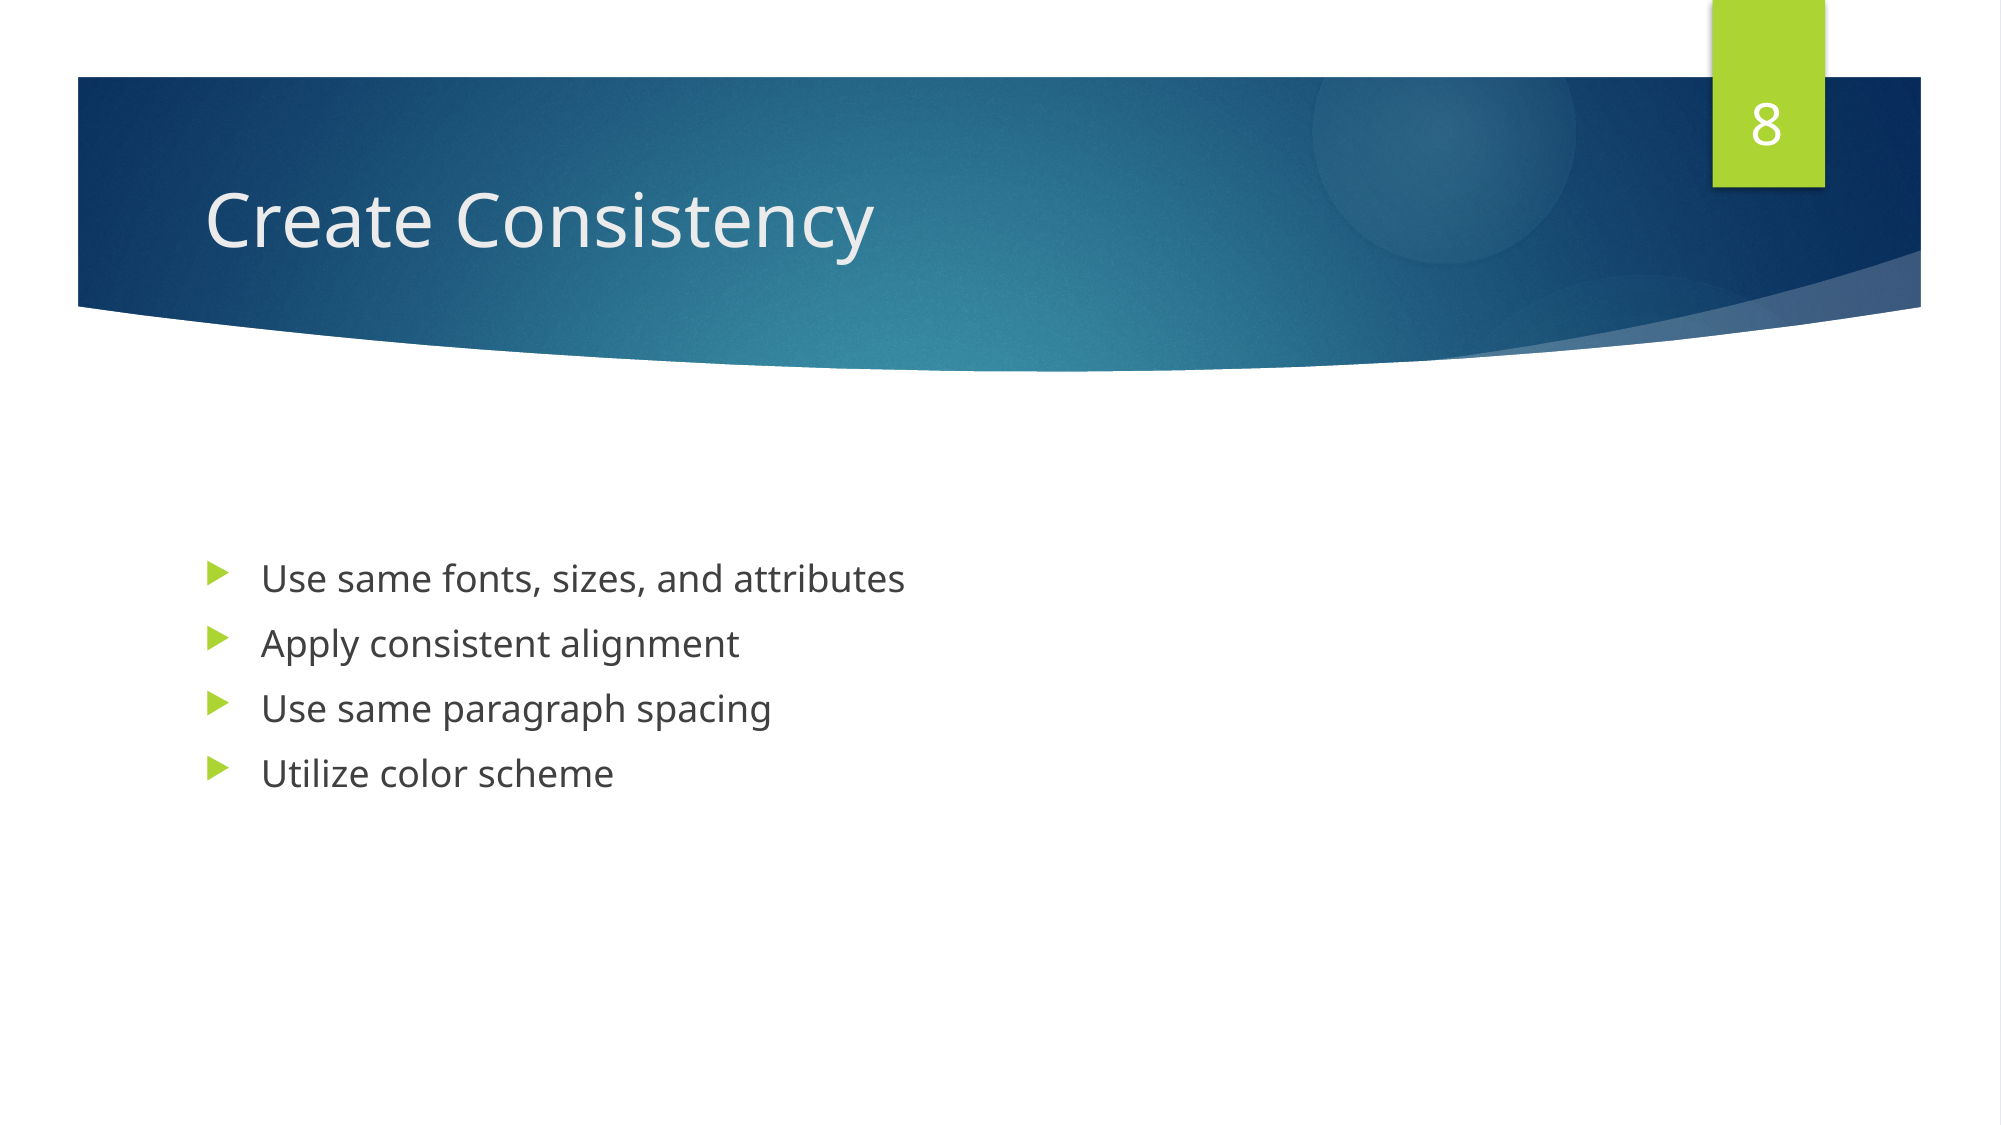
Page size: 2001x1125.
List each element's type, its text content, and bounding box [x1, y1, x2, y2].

slide_number 8 [1698, 48, 1837, 175]
title Create Consistency [189, 159, 1628, 276]
list Use same fonts, sizes, and attributes Apply consistent alignment Use same paragraph spacing Utilize color scheme [189, 427, 1628, 988]
